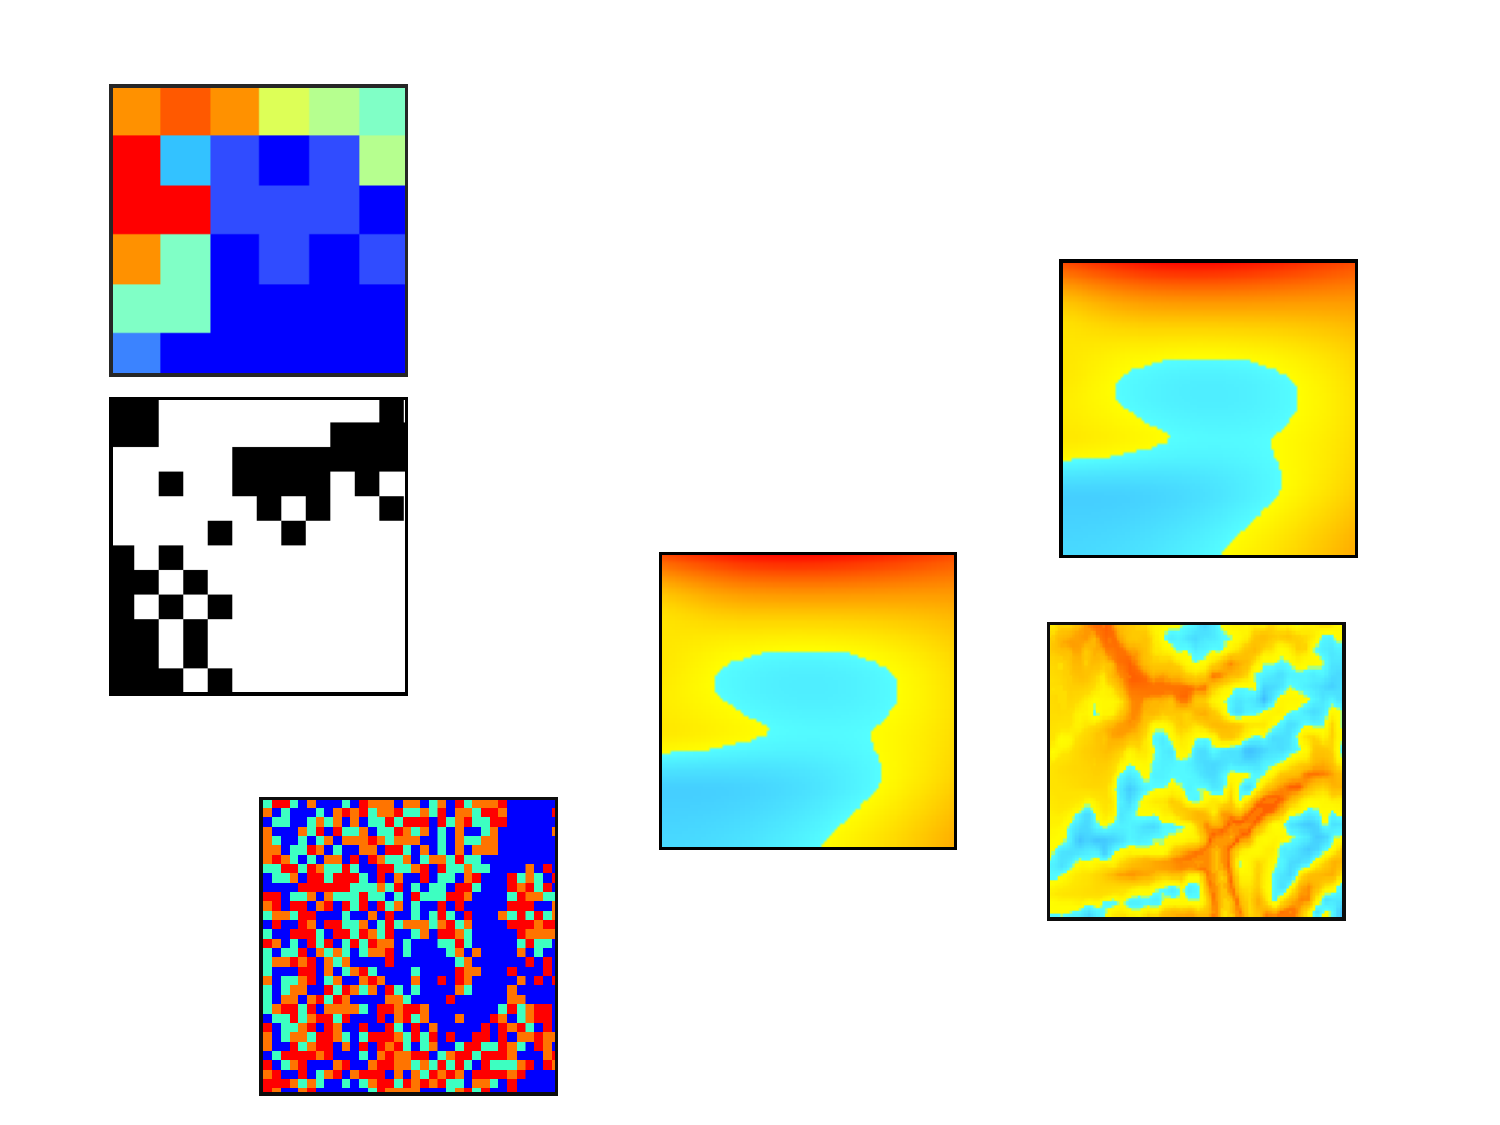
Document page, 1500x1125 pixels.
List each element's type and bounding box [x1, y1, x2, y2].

picture [262, 799, 556, 1093]
list [661, 554, 955, 848]
picture [1062, 262, 1356, 556]
picture [112, 399, 406, 693]
picture [1049, 624, 1343, 918]
picture [112, 87, 405, 374]
